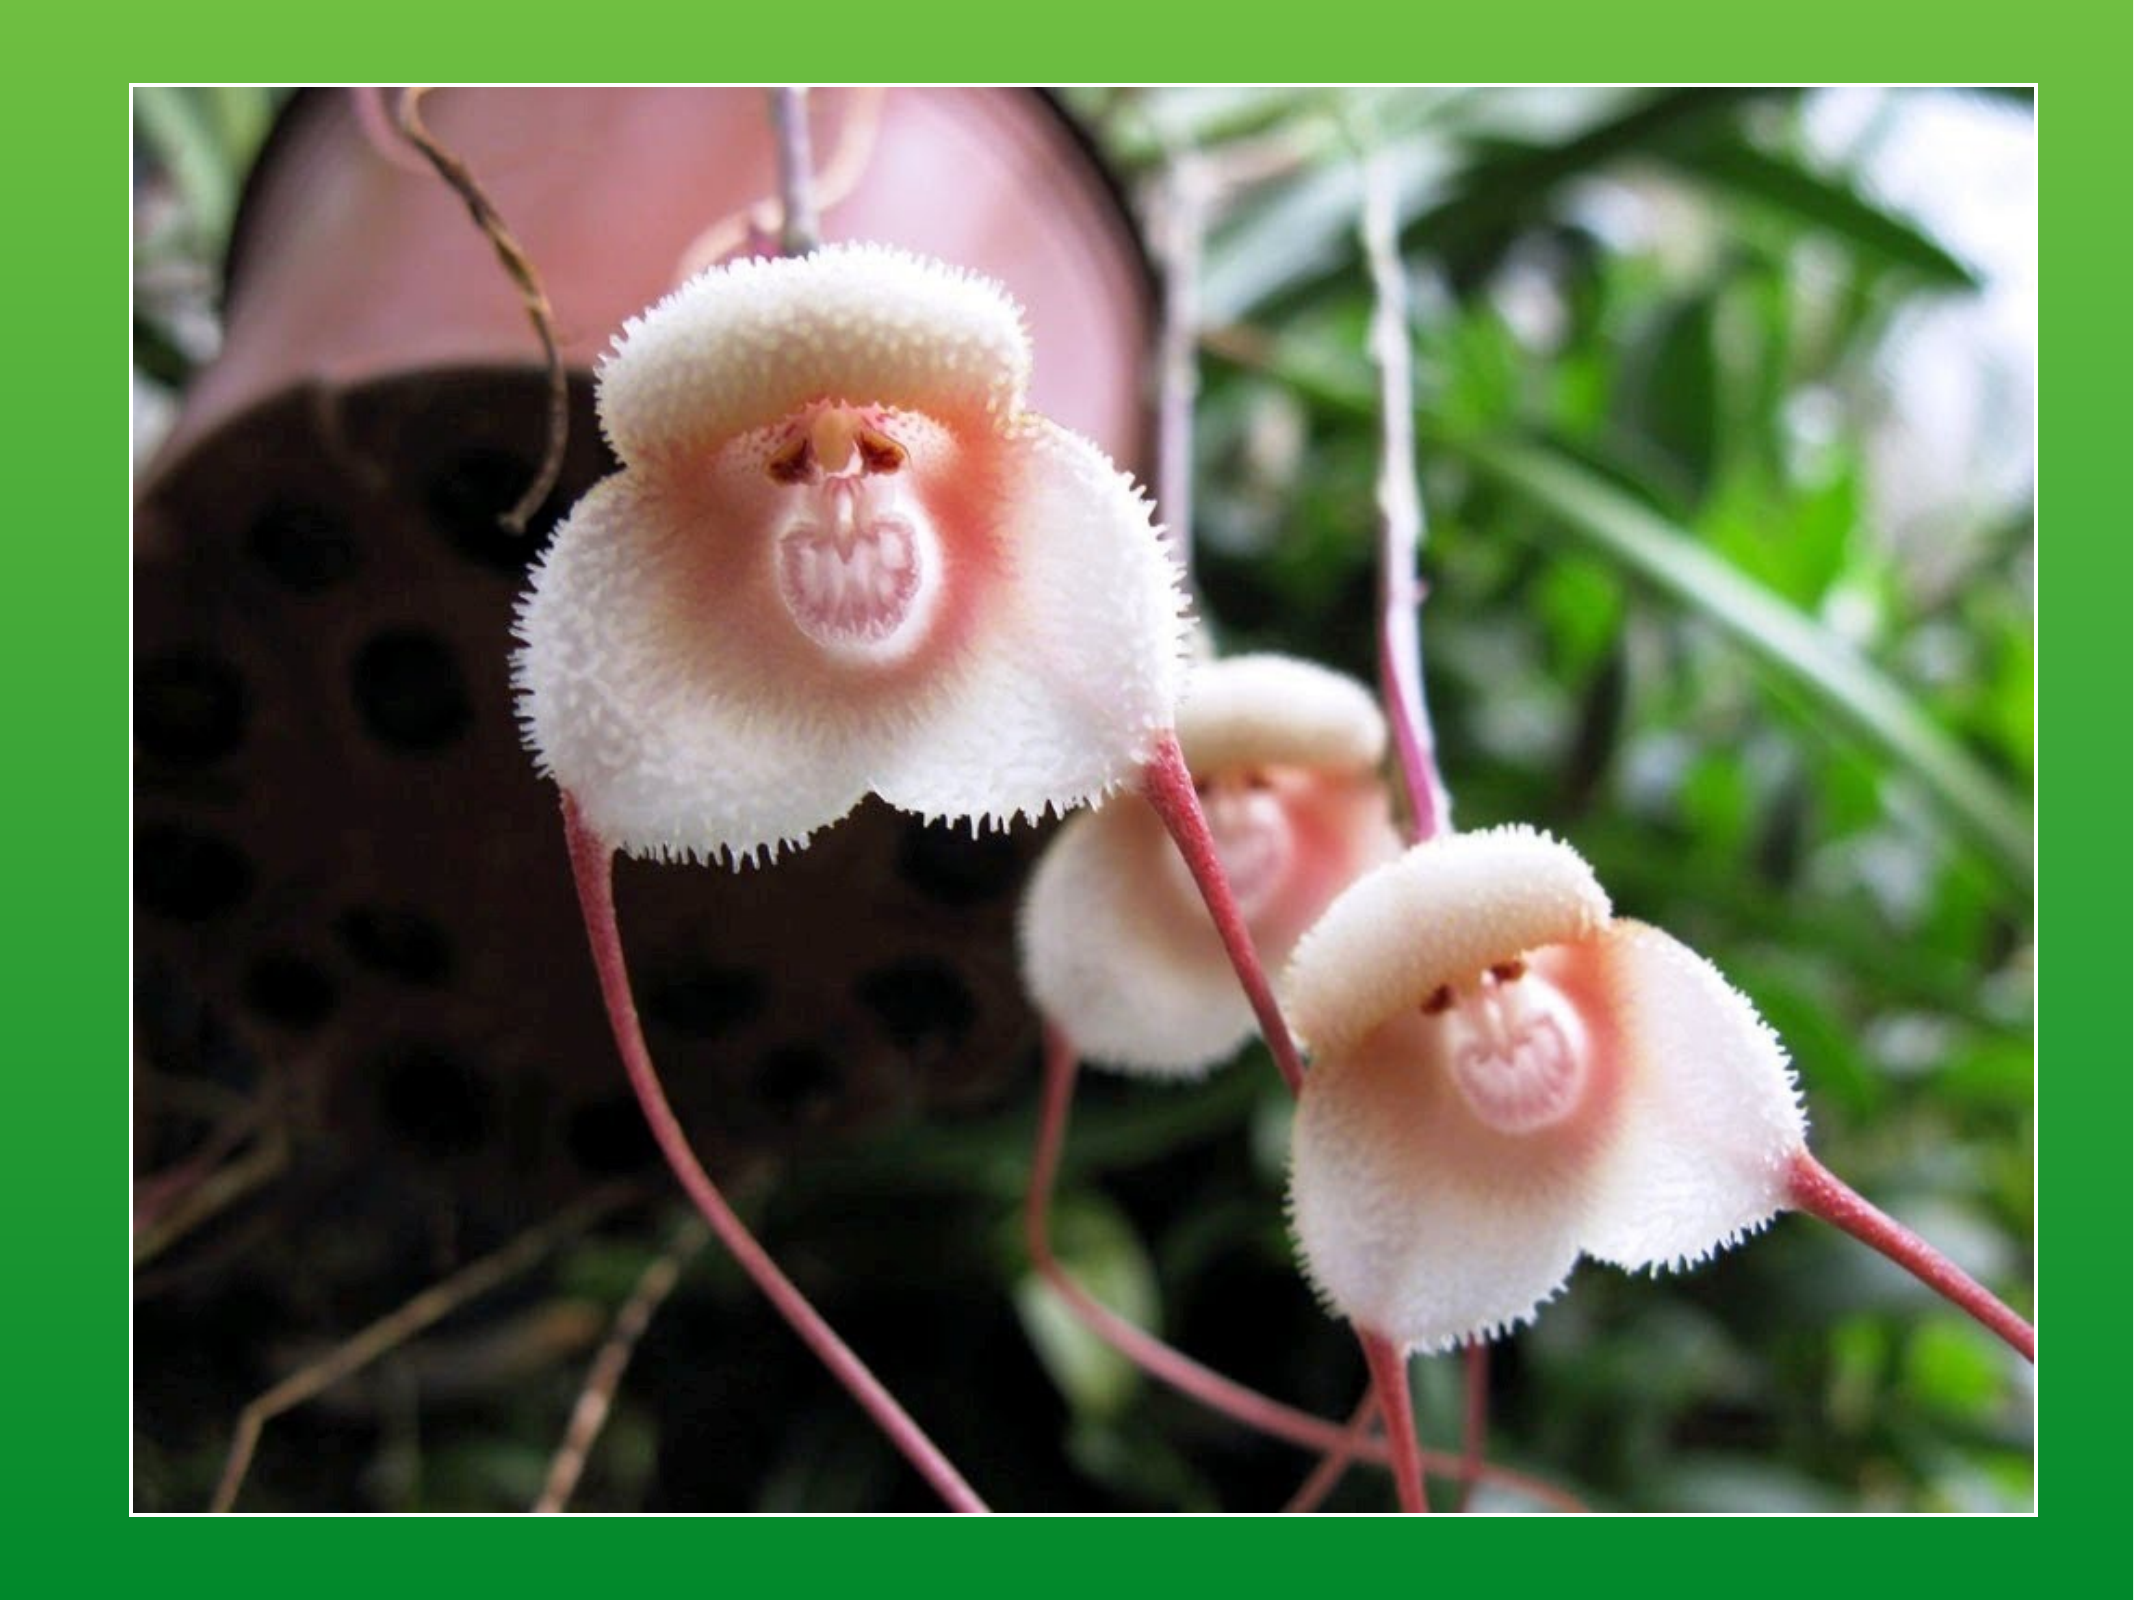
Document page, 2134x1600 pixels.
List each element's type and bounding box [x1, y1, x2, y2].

picture [133, 87, 2034, 1513]
